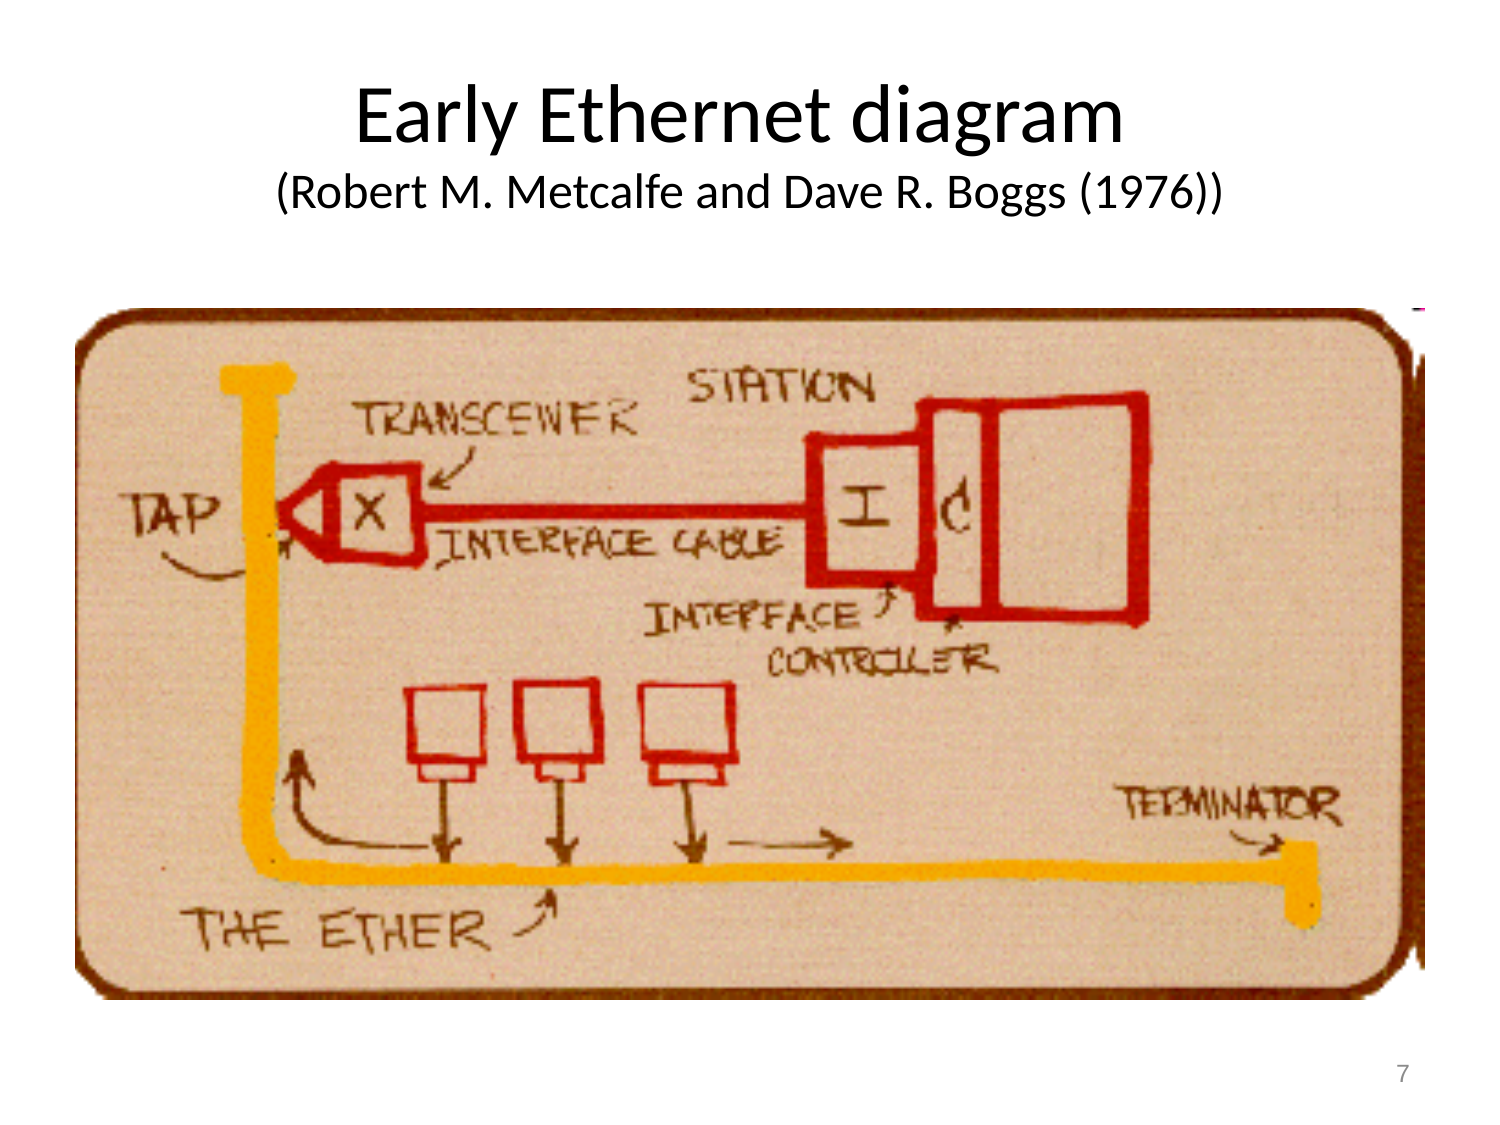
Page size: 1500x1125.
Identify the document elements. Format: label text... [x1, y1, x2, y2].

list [74, 308, 1426, 1001]
title Early Ethernet diagram (Robert M. Metcalfe and Dave R. Boggs (1976)) [74, 44, 1426, 233]
slide_number 7 [1074, 1042, 1425, 1103]
